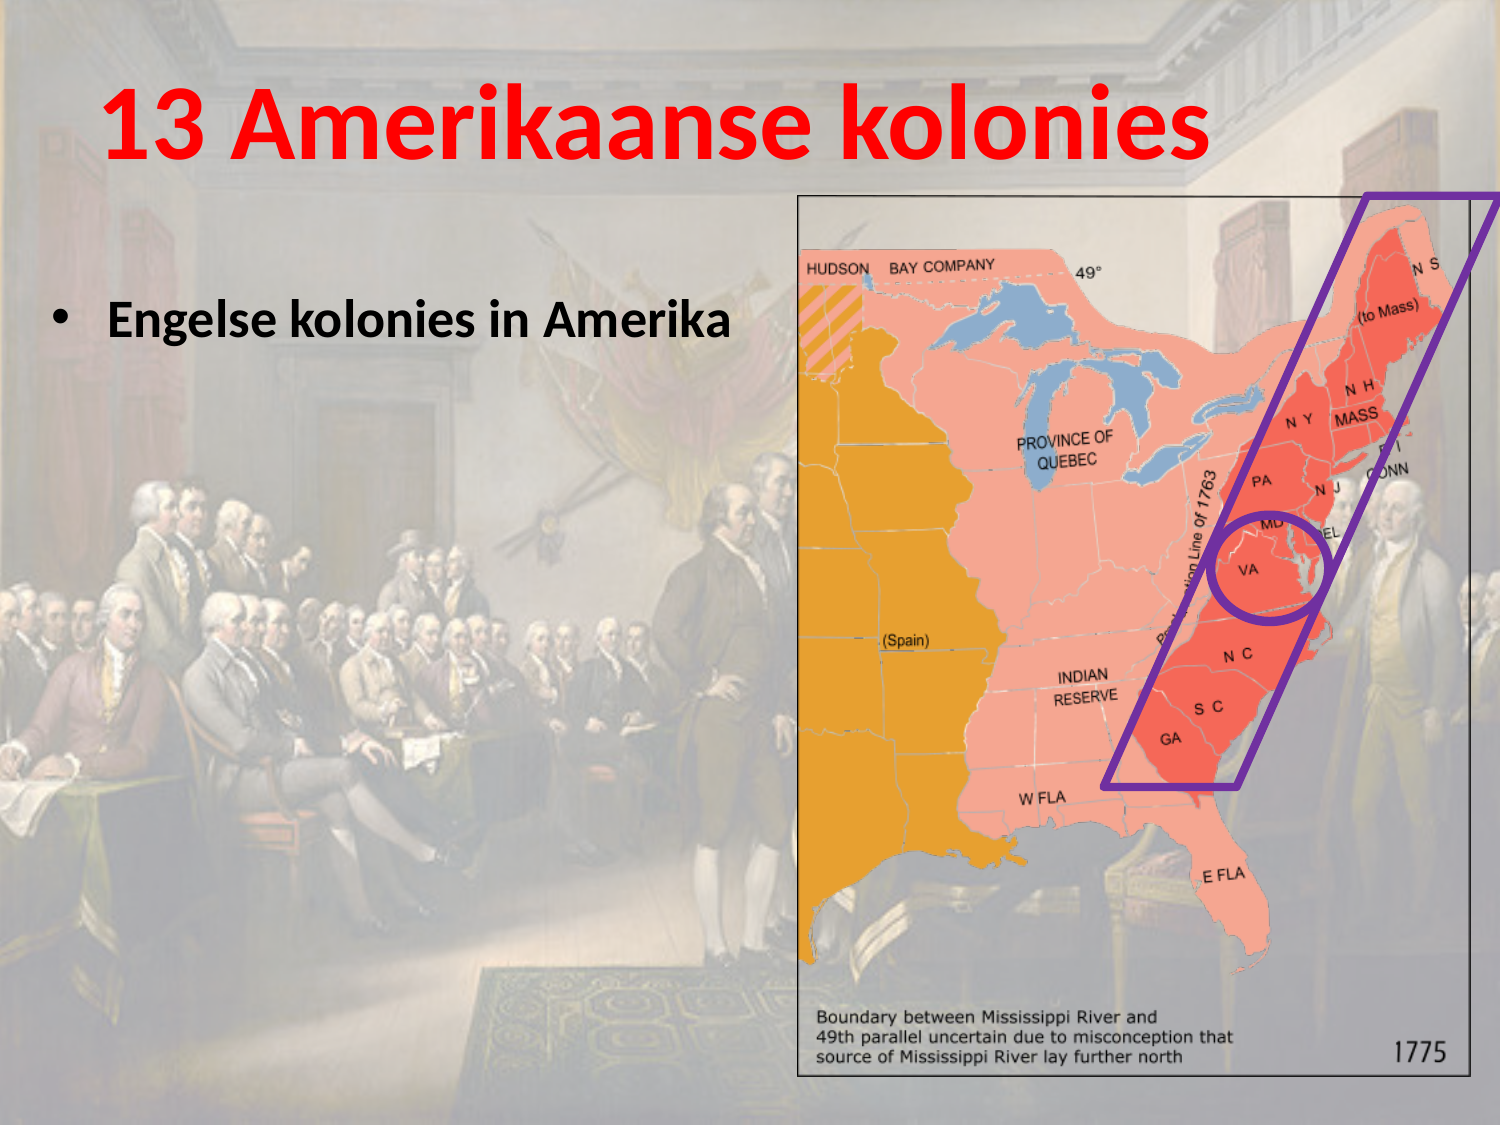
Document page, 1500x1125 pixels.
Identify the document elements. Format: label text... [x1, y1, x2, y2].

text_box 13 Amerikaanse kolonies [75, 44, 1235, 197]
text_box Engelse kolonies in Amerika [36, 243, 1104, 1096]
picture [796, 195, 1471, 1077]
text_box [1366, 193, 1500, 257]
